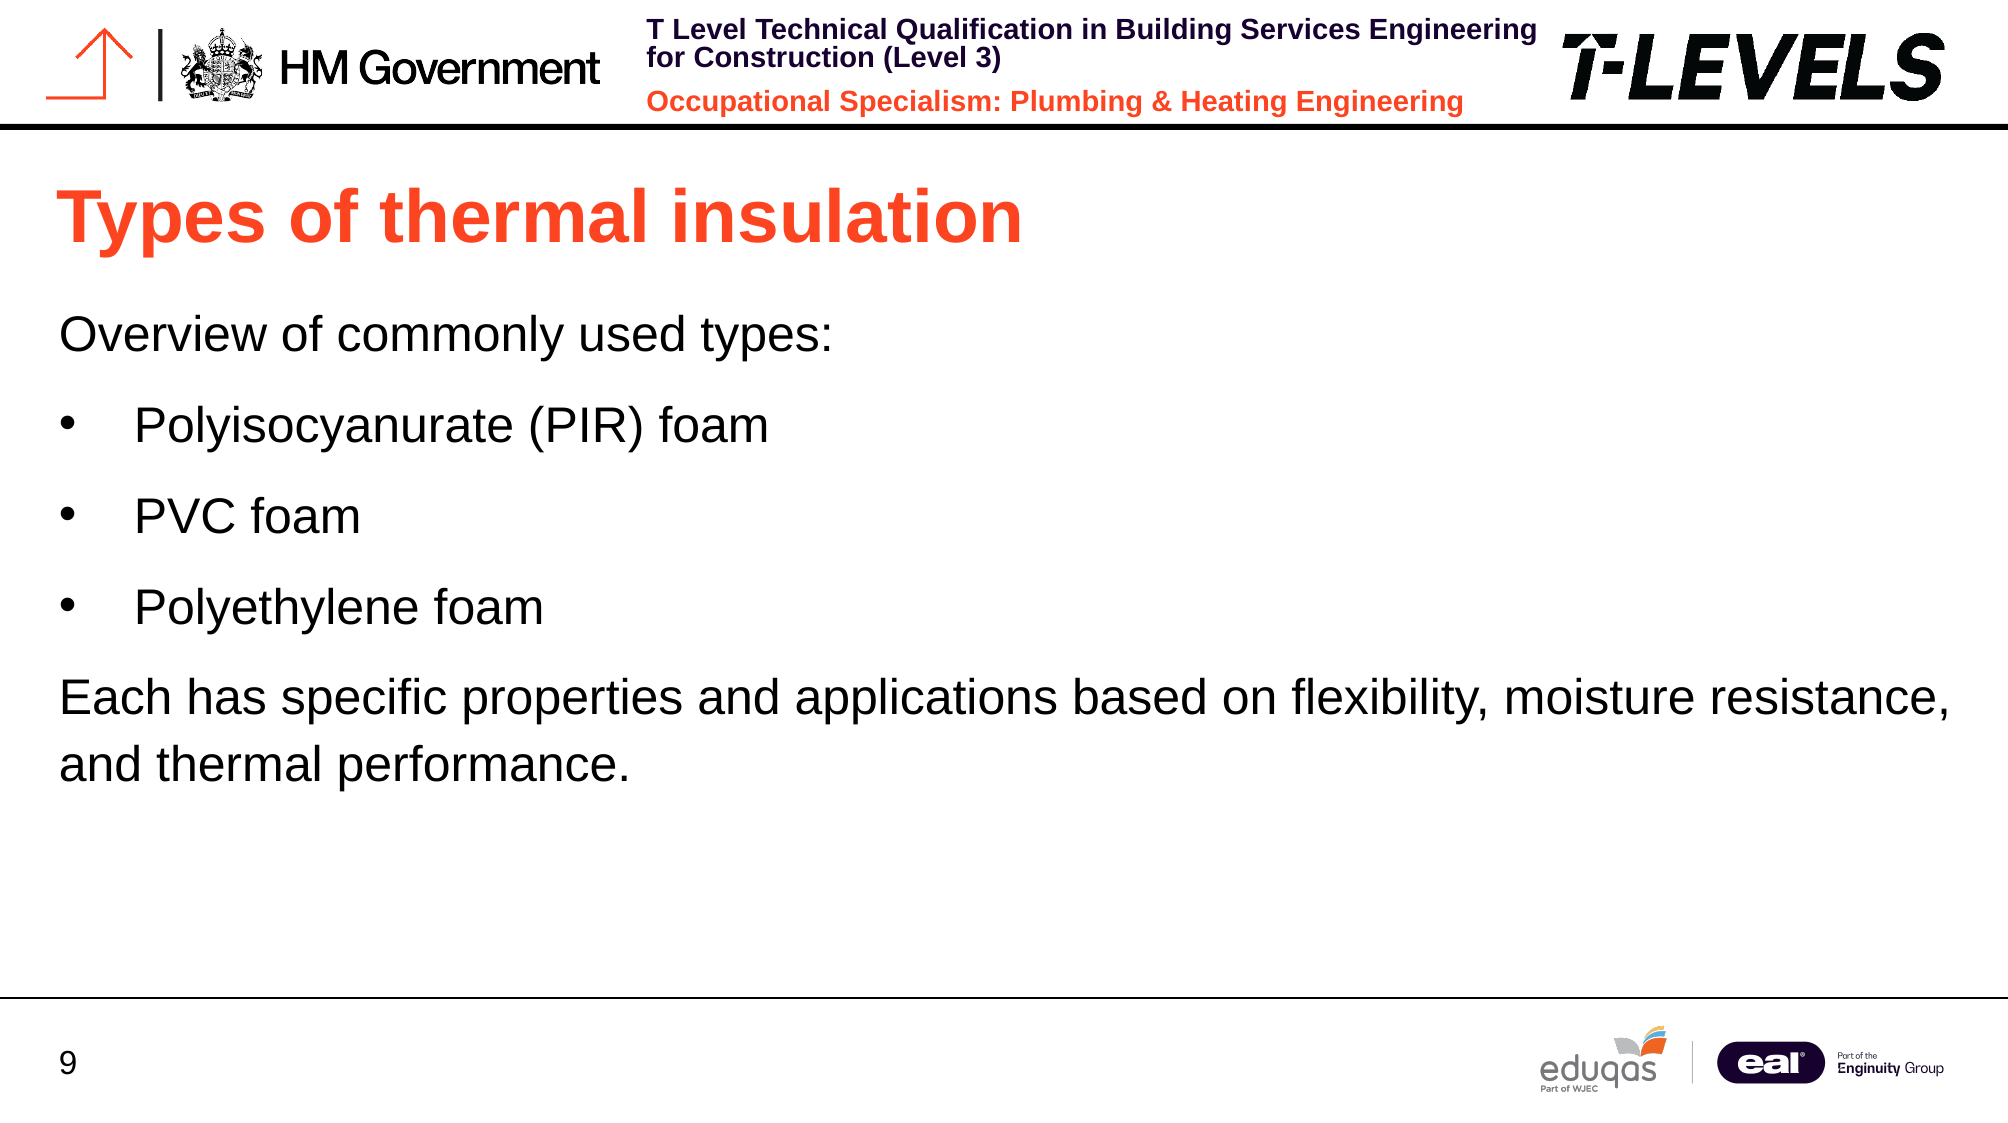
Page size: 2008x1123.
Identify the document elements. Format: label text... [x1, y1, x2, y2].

picture [41, 27, 139, 100]
title Types of thermal insulation [41, 111, 1949, 314]
picture [158, 28, 600, 102]
picture [1543, 25, 1964, 108]
picture [1535, 1021, 1949, 1097]
list Overview of commonly used types: Polyisocyanurate (PIR) foam PVC foam Polyethylene foam Each has specific properties and applications based on flexibility, moisture resistance, and thermal performance. [59, 295, 1959, 936]
